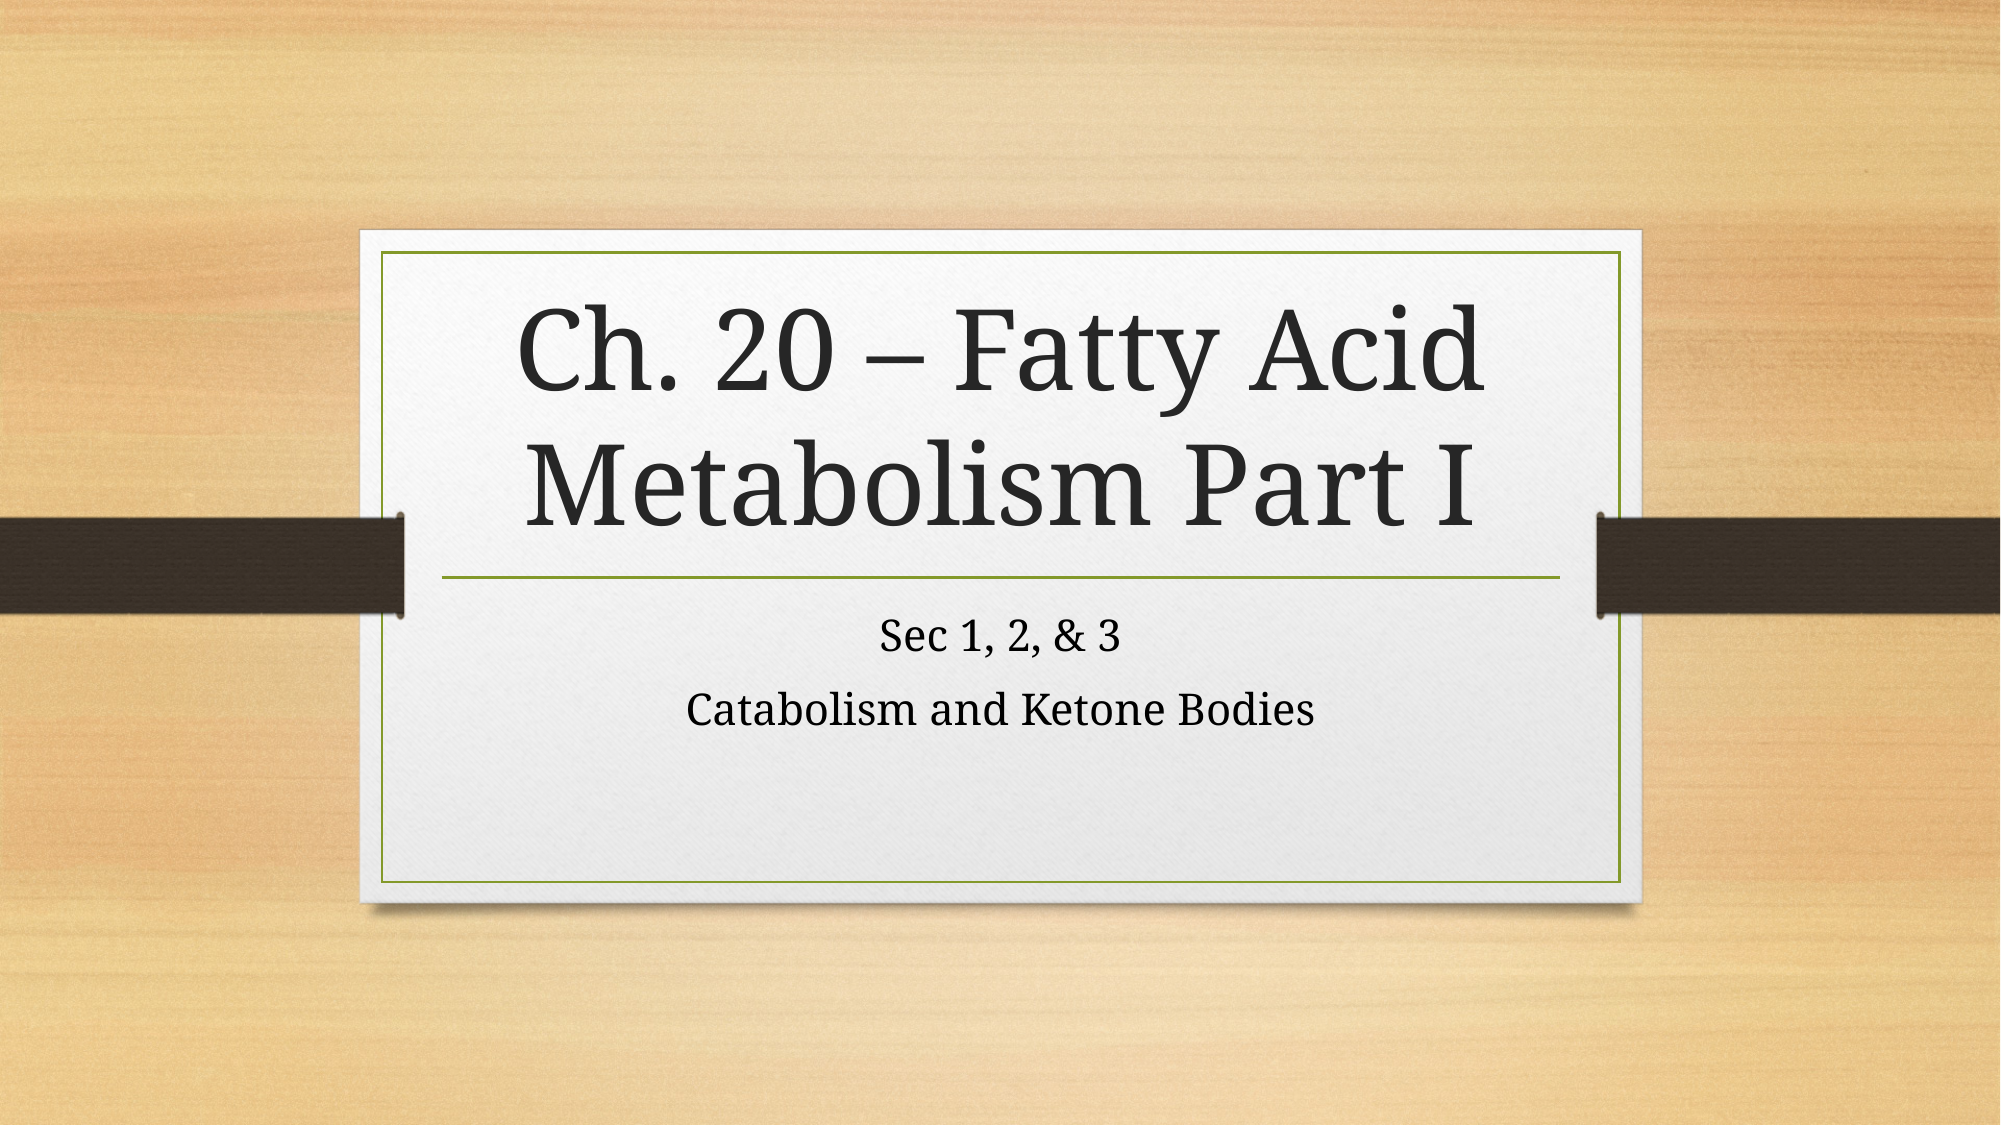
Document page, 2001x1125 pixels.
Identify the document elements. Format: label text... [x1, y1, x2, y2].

title Ch. 20 – Fatty Acid Metabolism Part I [441, 306, 1560, 556]
subtitle Sec 1, 2, & 3 Catabolism and Ketone Bodies [441, 600, 1560, 817]
picture [0, 0, 2001, 1125]
